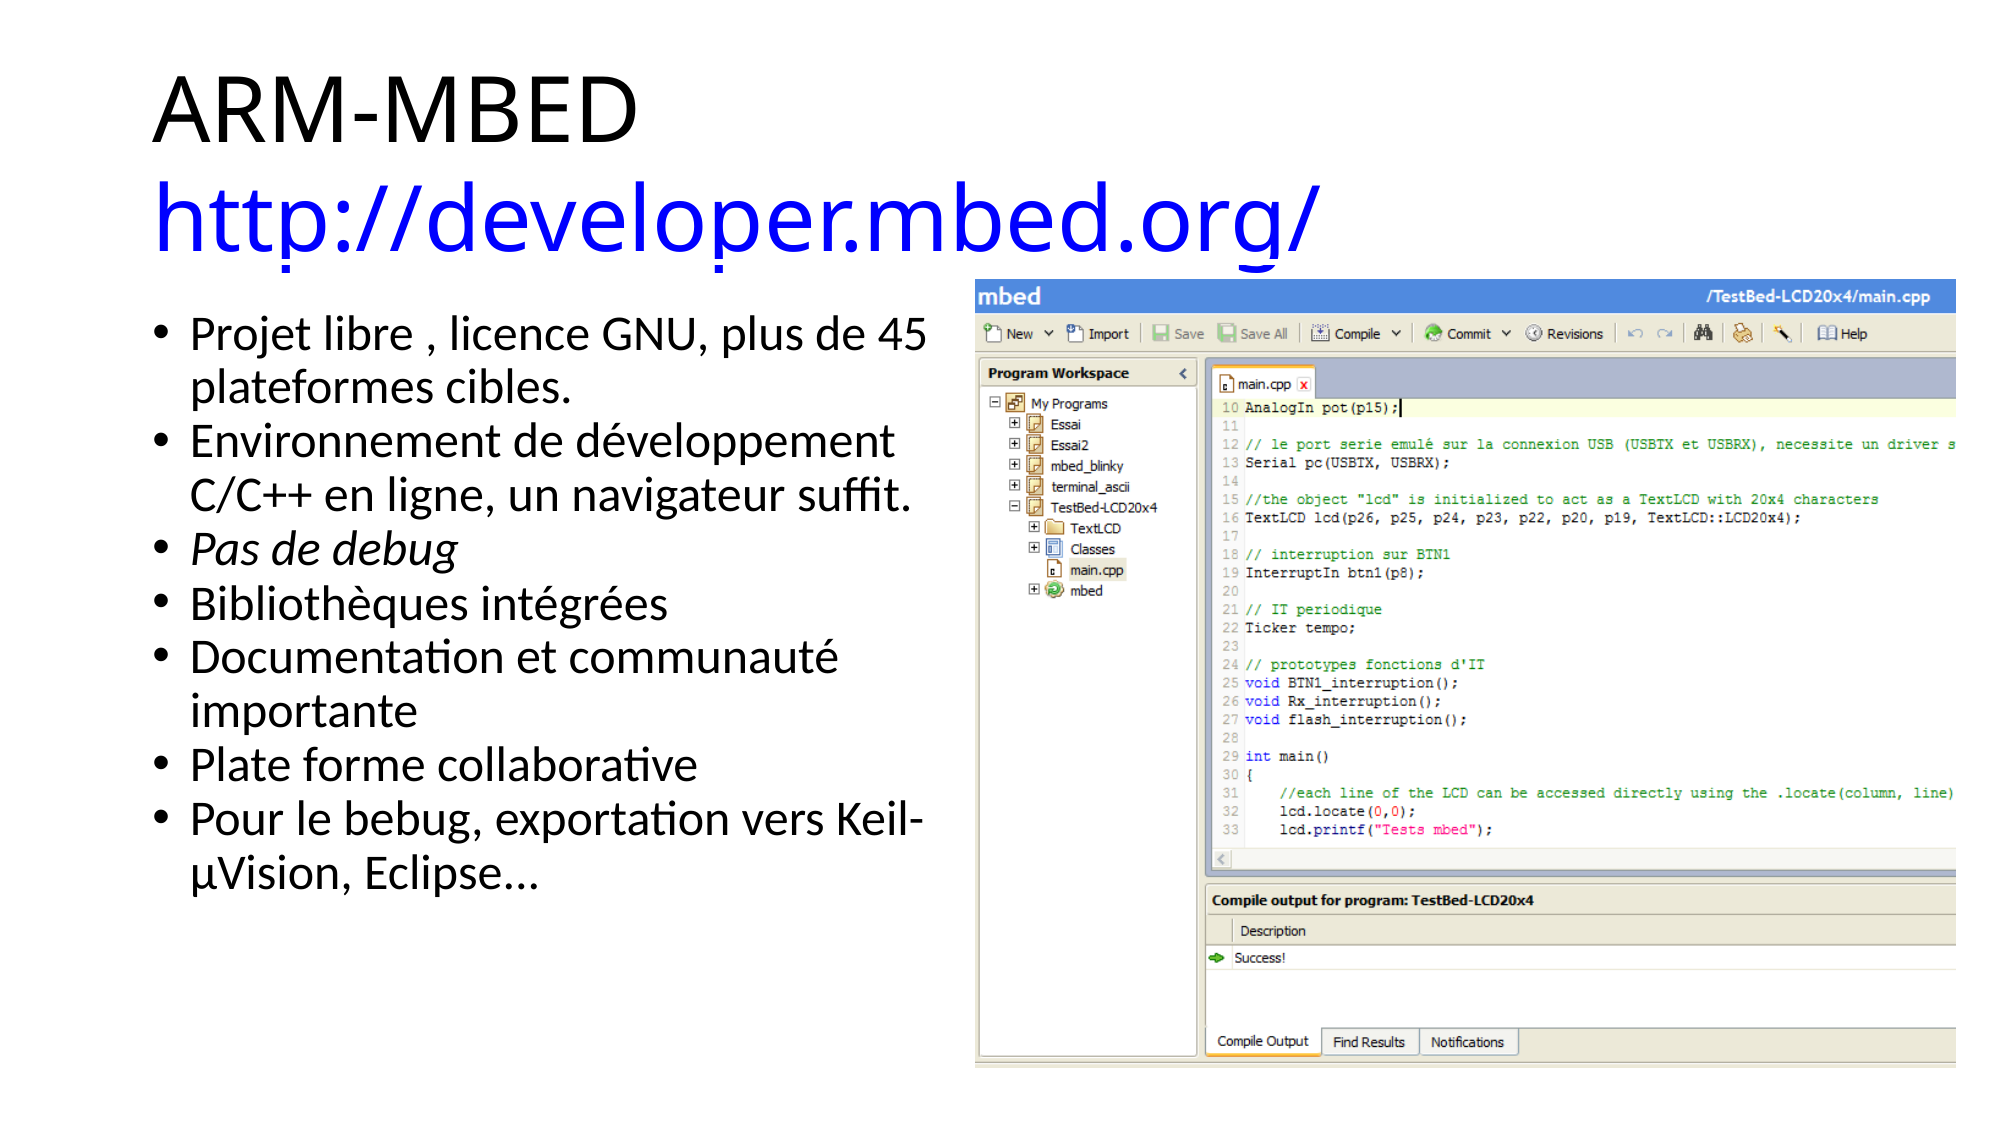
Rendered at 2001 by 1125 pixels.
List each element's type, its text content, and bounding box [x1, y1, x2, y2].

picture [974, 279, 1956, 1068]
text_box Projet libre , licence GNU, plus de 45 plateformes cibles. Environnement de développement C/C++ en ligne, un navigateur suffit. Pas de debug Bibliothèques intégrées Documentation et communauté importante Plate forme collaborative Pour le bebug, exportation vers Keil-µVision, Eclipse... [137, 299, 969, 1070]
text_box ARM-MBED http://developer.mbed.org/ [137, 59, 1863, 278]
